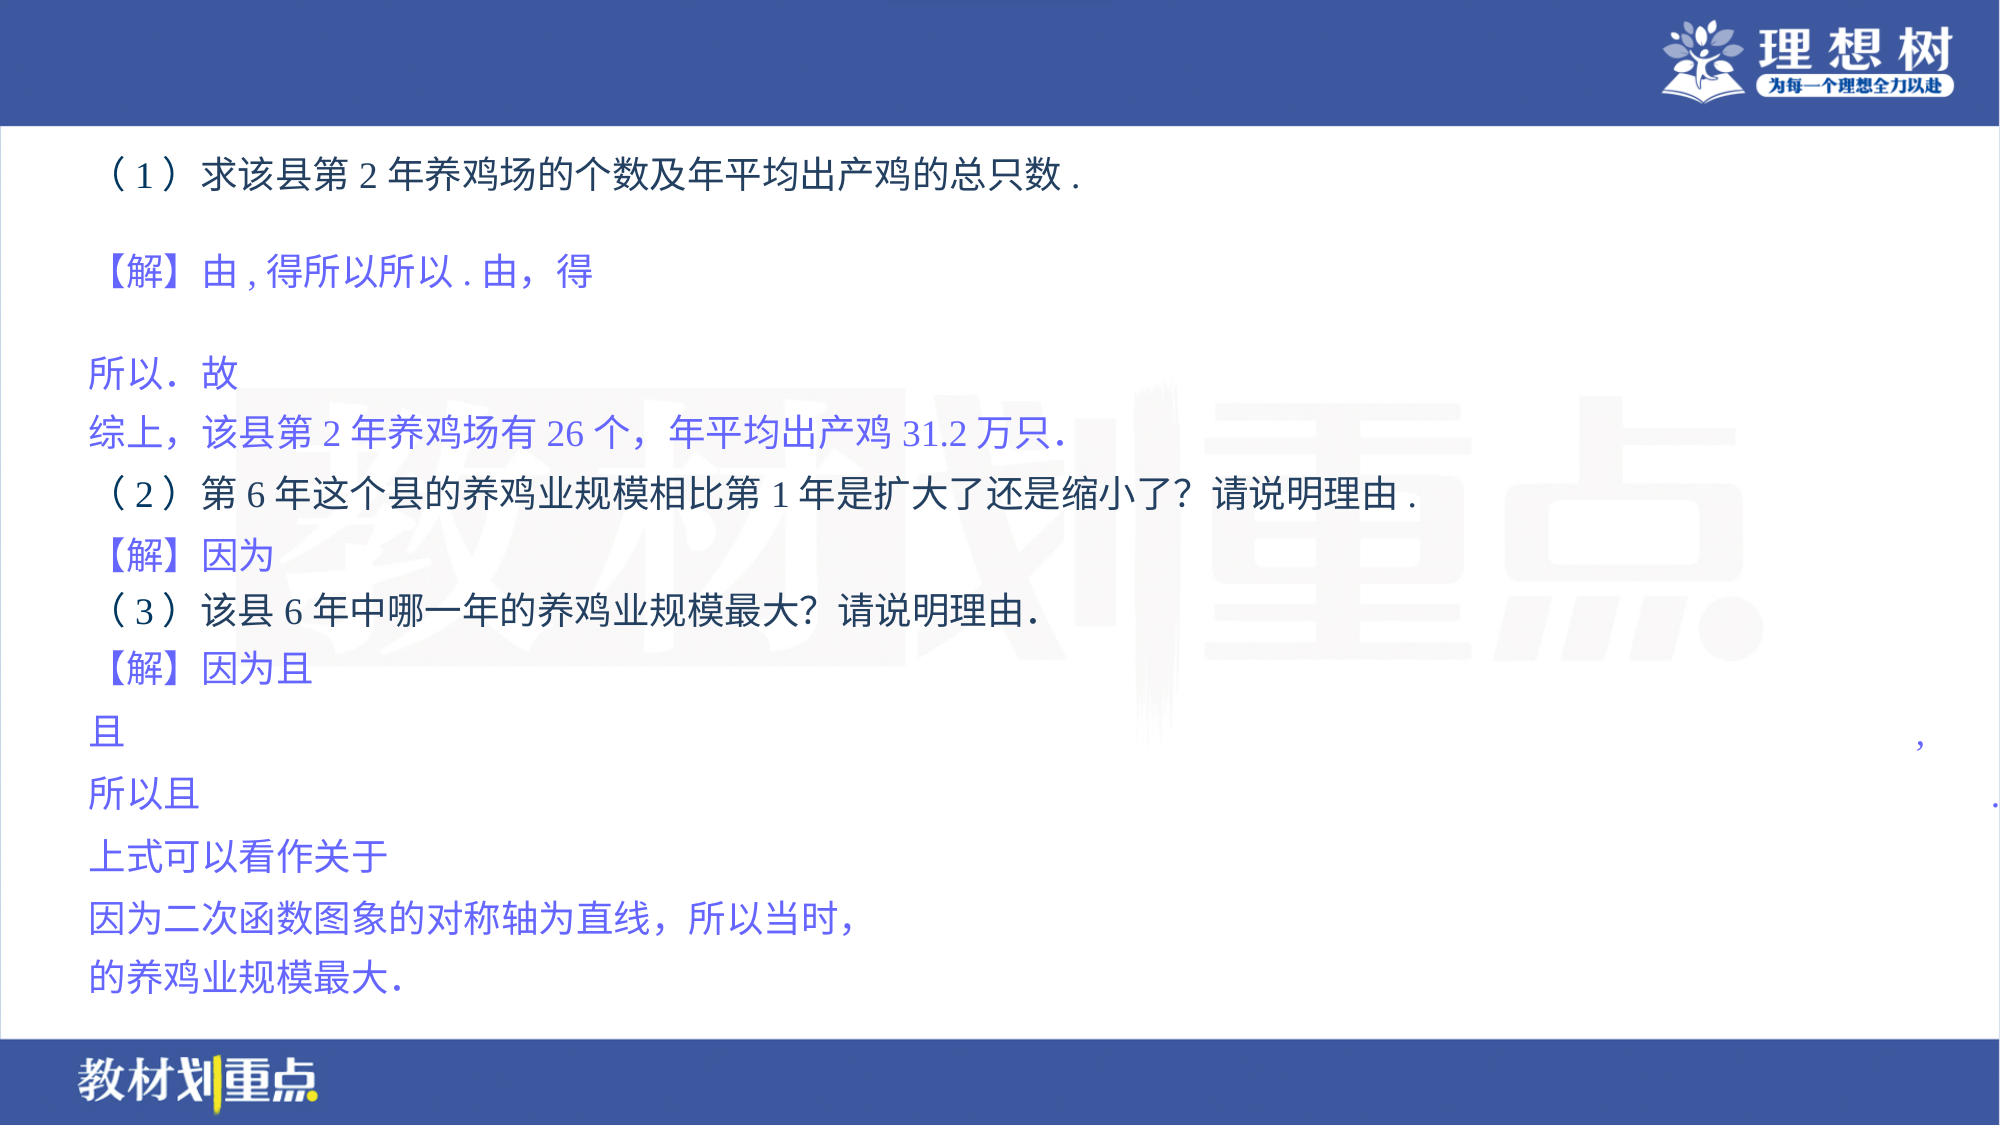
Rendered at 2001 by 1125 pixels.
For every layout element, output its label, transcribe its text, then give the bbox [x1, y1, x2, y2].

text_box （3）该县6年中哪一年的养鸡业规模最大？请说明理由． [88, 572, 1911, 627]
text_box （1）求该县第2年养鸡场的个数及年平均出产鸡的总只数. [88, 135, 1911, 191]
text_box （2）第6年这个县的养鸡业规模相比第1年是扩大了还是缩小了？请说明理由. [88, 454, 1911, 510]
picture [0, 0, 2000, 1125]
